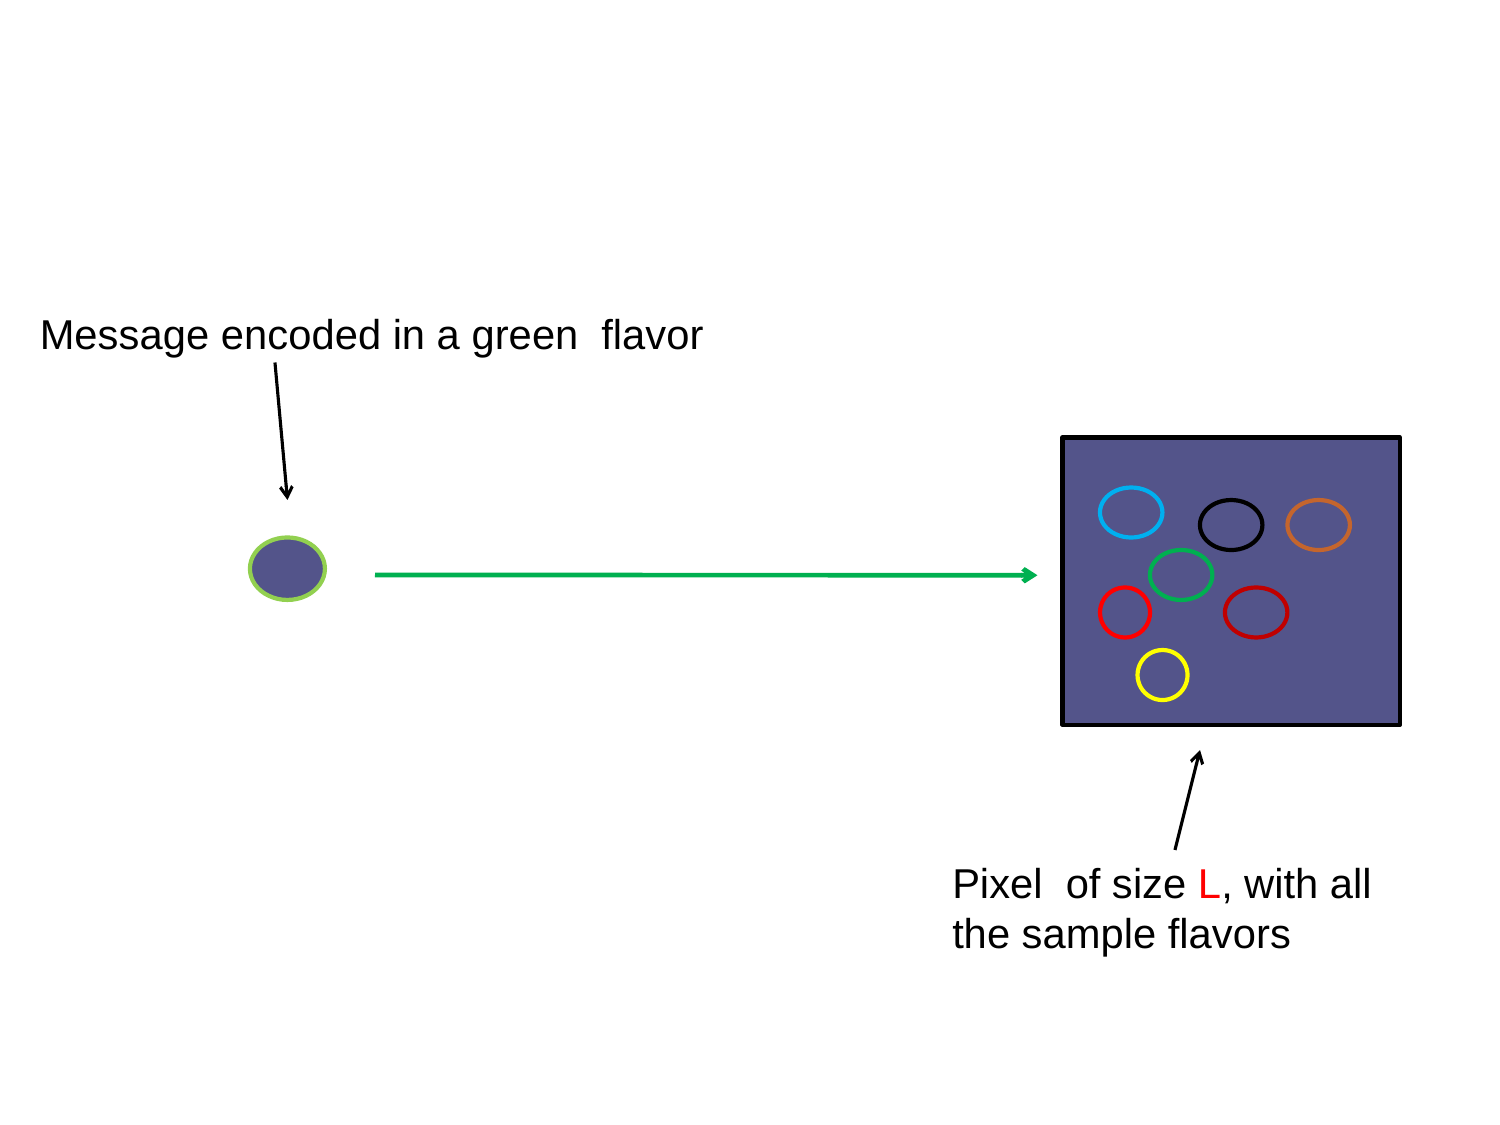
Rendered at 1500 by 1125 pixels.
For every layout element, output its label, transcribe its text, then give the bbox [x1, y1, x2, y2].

text_box [1097, 485, 1165, 540]
text_box [1285, 497, 1353, 553]
text_box [1147, 547, 1215, 603]
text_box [1137, 787, 1238, 813]
text_box [1222, 585, 1290, 640]
text_box [1197, 497, 1265, 553]
text_box [1060, 435, 1402, 727]
text_box Pixel of size L, with all the sample flavors [937, 849, 1400, 965]
text_box [1097, 585, 1153, 640]
text_box [247, 535, 328, 603]
text_box Message encoded in a green flavor [24, 299, 761, 365]
text_box [1135, 647, 1190, 703]
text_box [212, 424, 351, 438]
